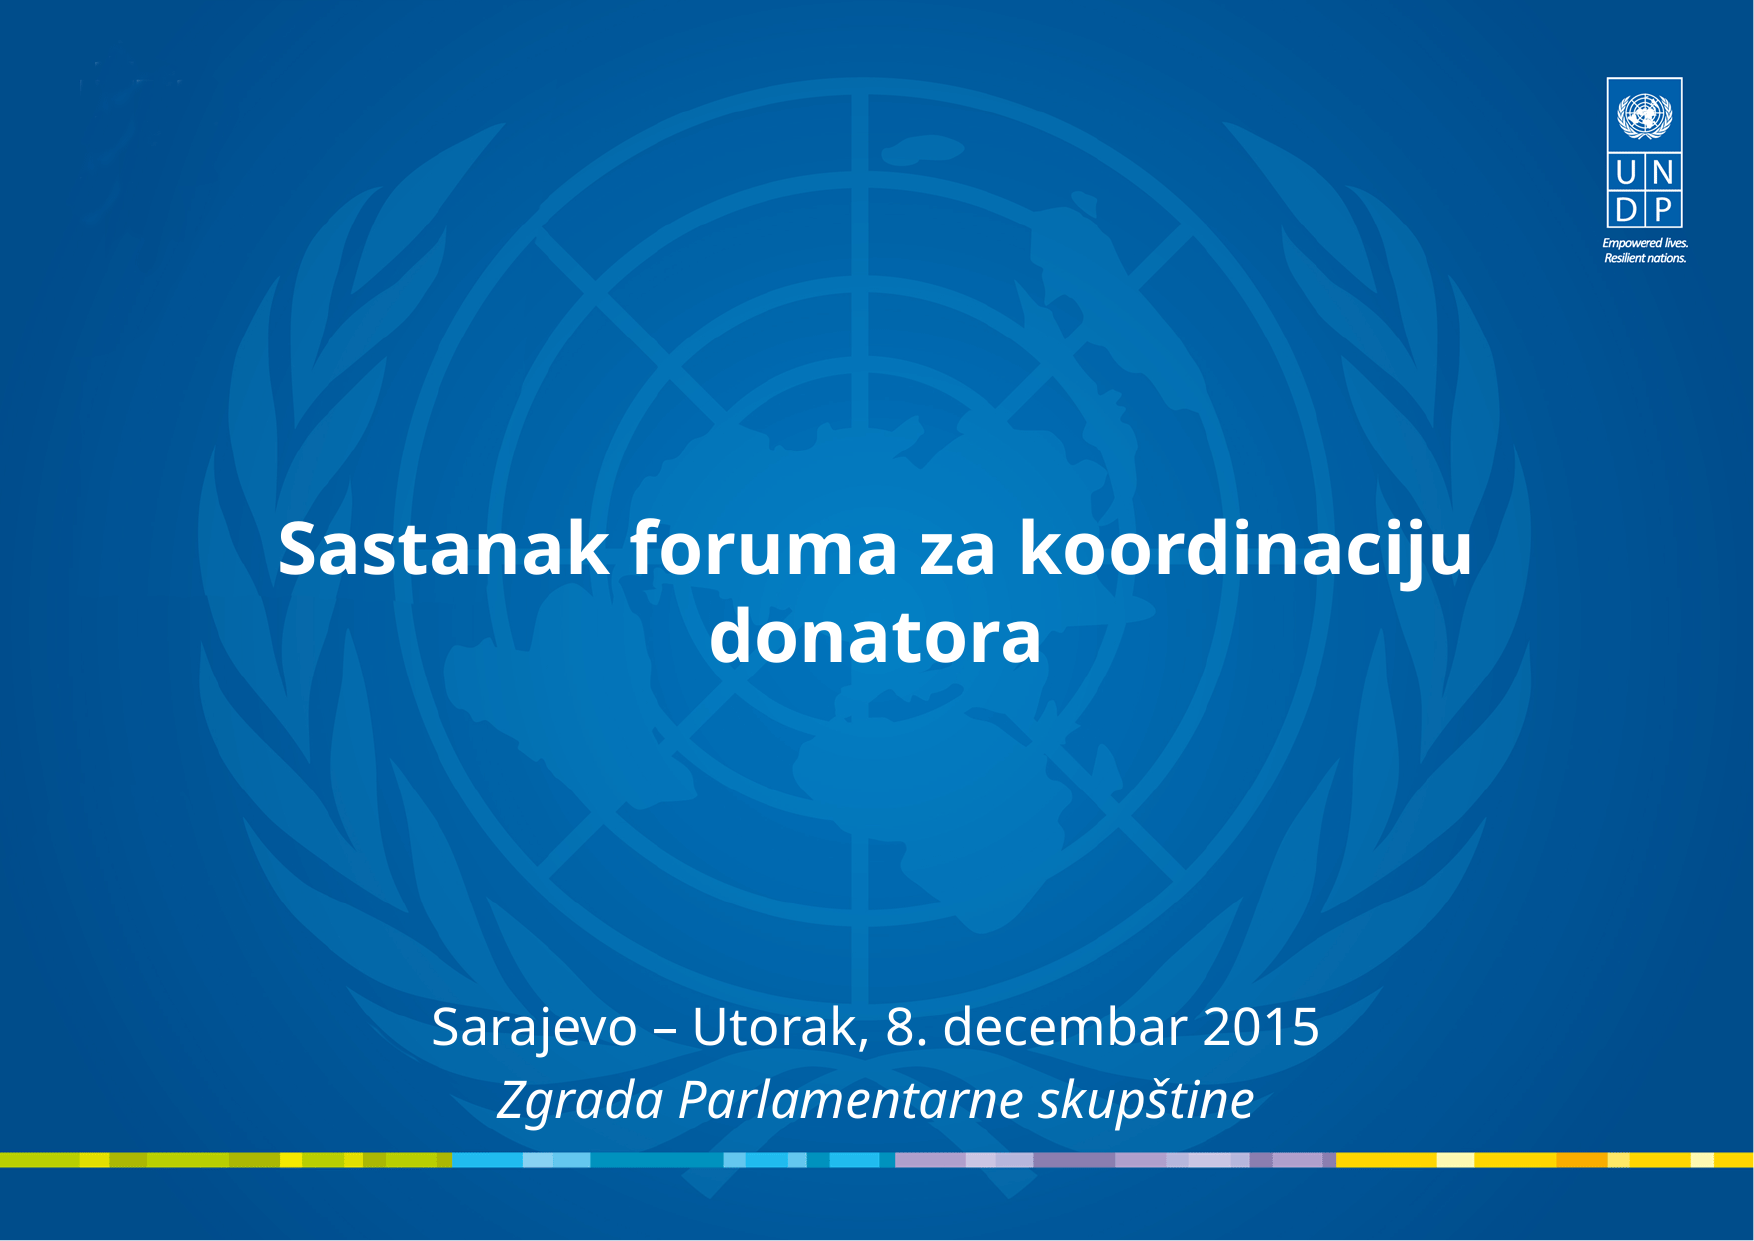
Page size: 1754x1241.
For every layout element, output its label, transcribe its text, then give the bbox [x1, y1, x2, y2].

picture [0, 0, 1754, 1241]
list Sastanak foruma za koordinaciju donatora Sarajevo – Utorak, 8. decembar 2015 Zgrada Parlamentarne skupštine [87, 289, 1666, 1109]
